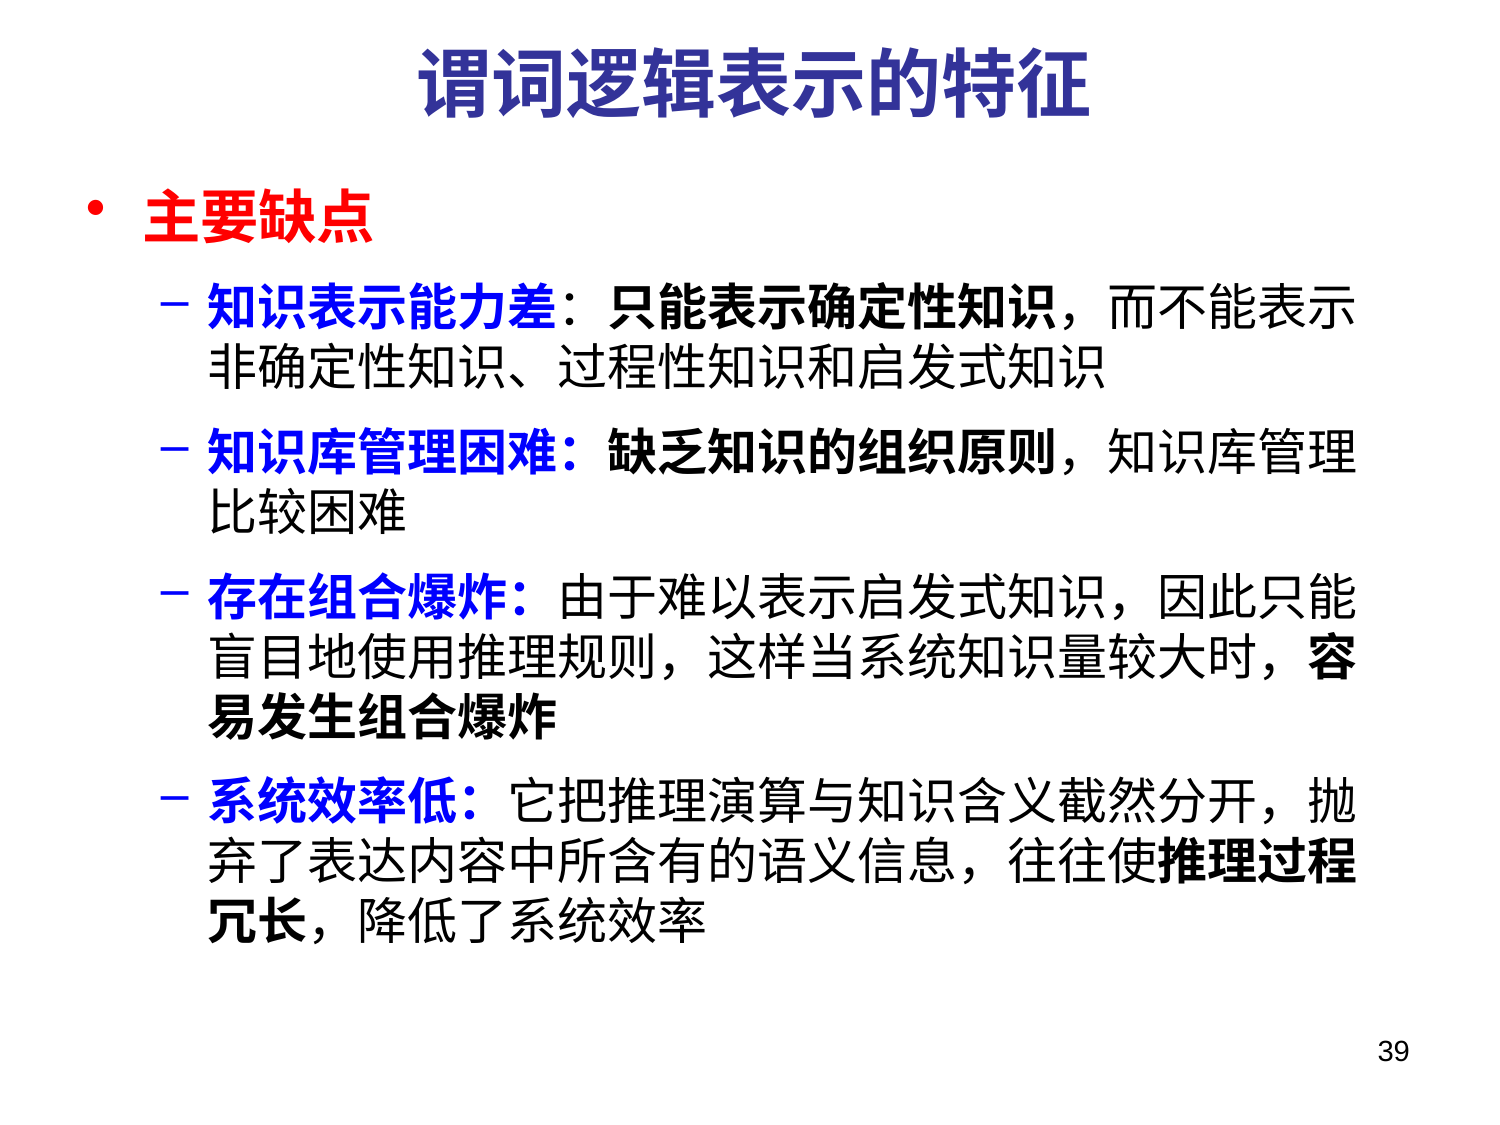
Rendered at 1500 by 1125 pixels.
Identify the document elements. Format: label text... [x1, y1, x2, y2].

list 主要缺点 知识表示能力差：只能表示确定性知识，而不能表示非确定性知识、过程性知识和启发式知识 知识库管理困难：缺乏知识的组织原则，知识库管理比较困难 存在组合爆炸：由于难以表示启发式知识，因此只能盲目地使用推理规则，这样当系统知识量较大时，容易发生组合爆炸 系统效率低：它把推理演算与知识含义截然分开，抛弃了表达内容中所含有的语义信息，往往使推理过程冗长，降低了系统效率 [70, 172, 1421, 1035]
slide_number 39 [1074, 1024, 1425, 1103]
title 谓词逻辑表示的特征 [53, 31, 1455, 133]
